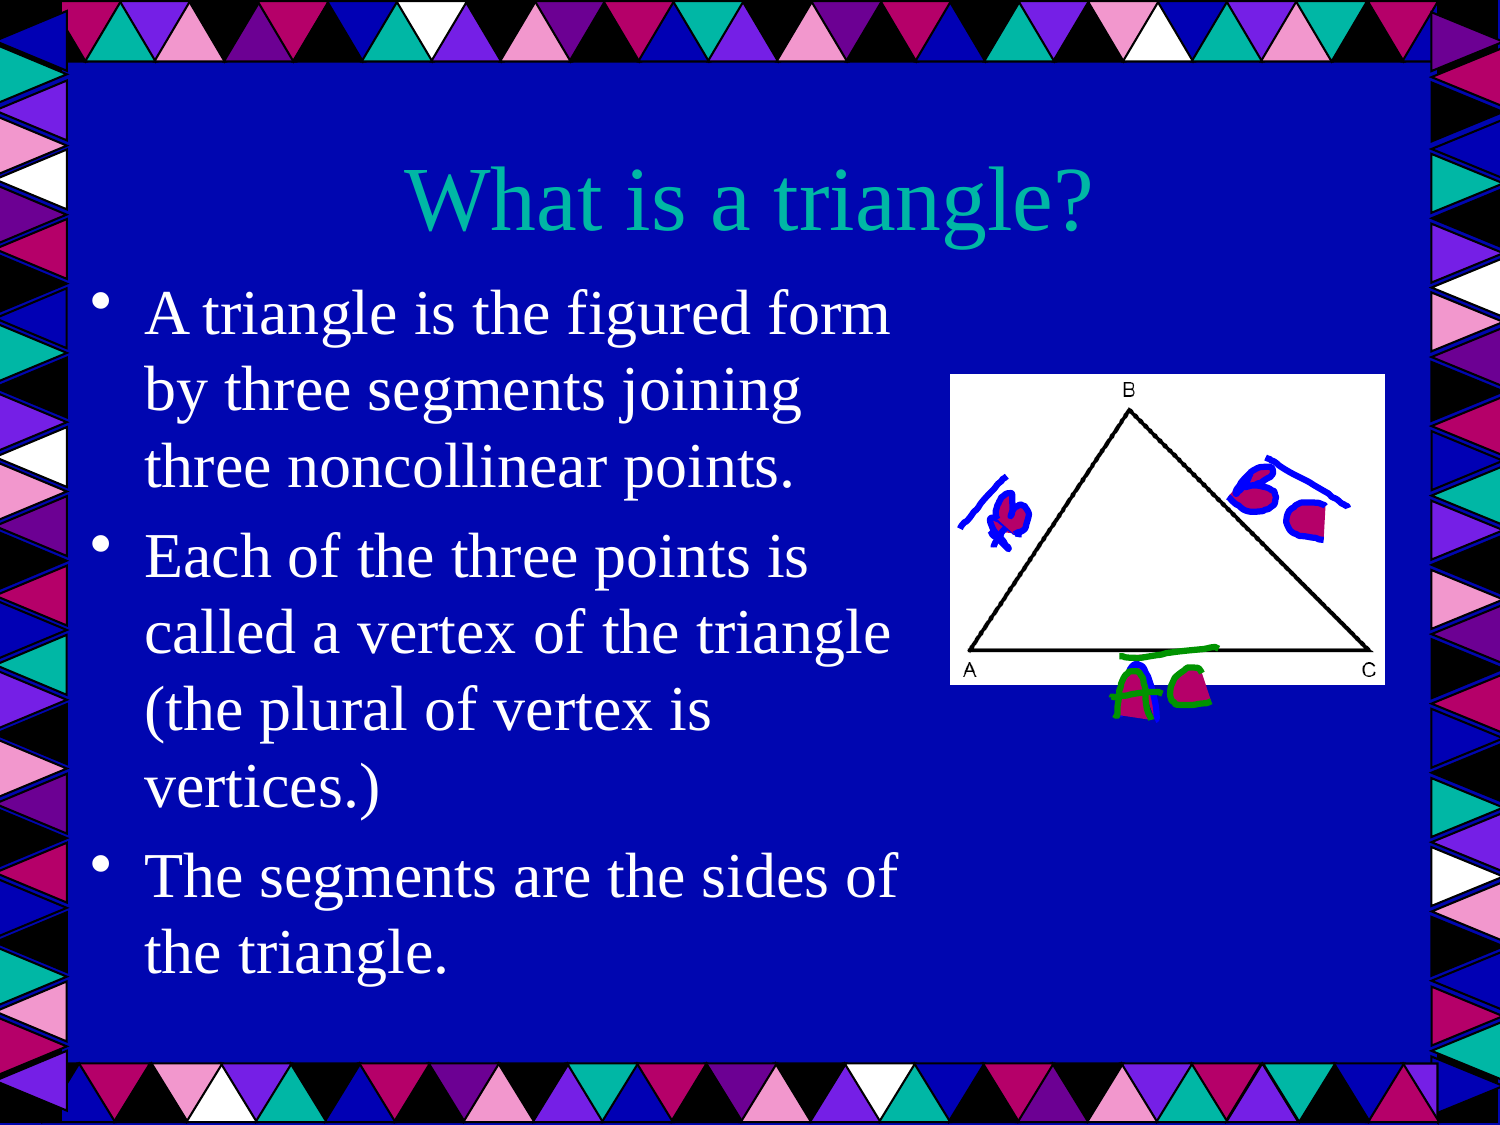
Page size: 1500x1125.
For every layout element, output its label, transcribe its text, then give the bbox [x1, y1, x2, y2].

text_box [1111, 694, 1158, 698]
list A triangle is the figured form by three segments joining three noncollinear points. Each of the three points is called a vertex of the triangle (the plural of vertex is vertices.) The segments are the sides of the triangle. [74, 262, 963, 1001]
text_box [1170, 694, 1212, 705]
title What is a triangle? [112, 99, 1388, 288]
picture [949, 374, 1385, 685]
text_box [1146, 695, 1157, 721]
text_box [1113, 695, 1152, 720]
